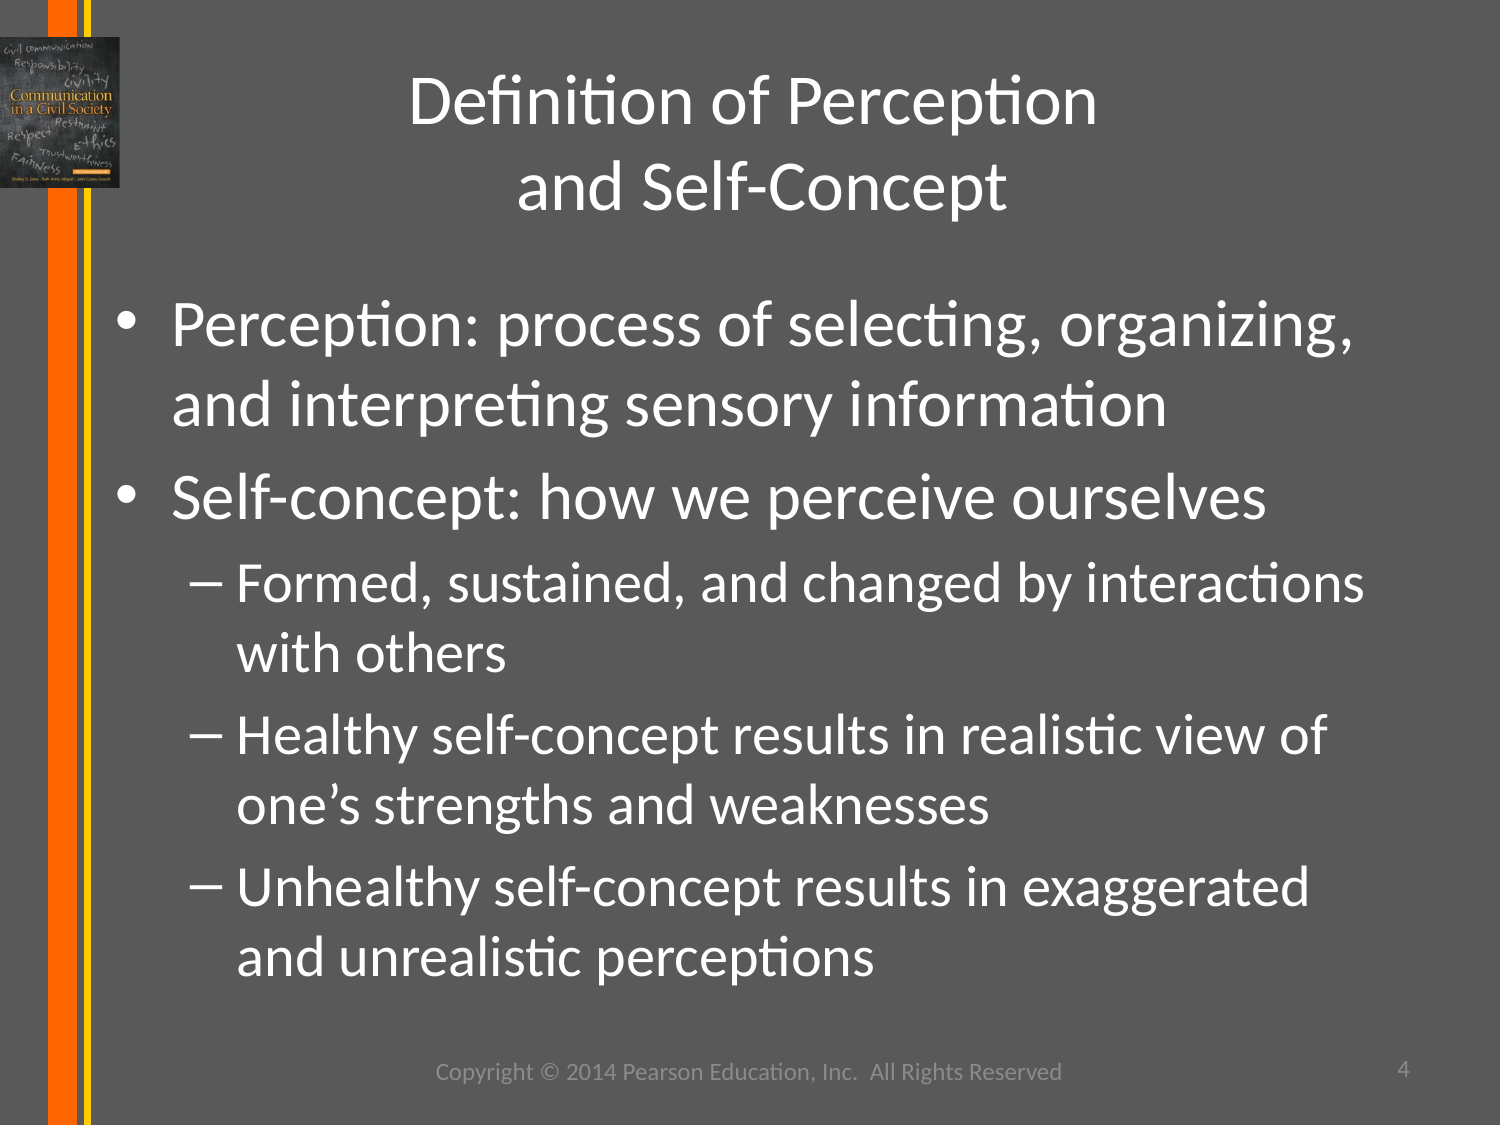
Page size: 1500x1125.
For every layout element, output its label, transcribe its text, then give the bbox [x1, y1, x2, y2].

title Definition of Perception and Self-Concept [99, 44, 1426, 233]
picture [0, 37, 120, 188]
slide_number 4 [1074, 1037, 1425, 1098]
list Perception: process of selecting, organizing, and interpreting sensory information Self-concept: how we perceive ourselves Formed, sustained, and changed by interactions with others Healthy self-concept results in realistic view of one’s strengths and weaknesses Unhealthy self-concept results in exaggerated and unrealistic perceptions [99, 262, 1426, 1006]
footer Copyright © 2014 Pearson Education, Inc. All Rights Reserved [75, 1037, 1425, 1103]
